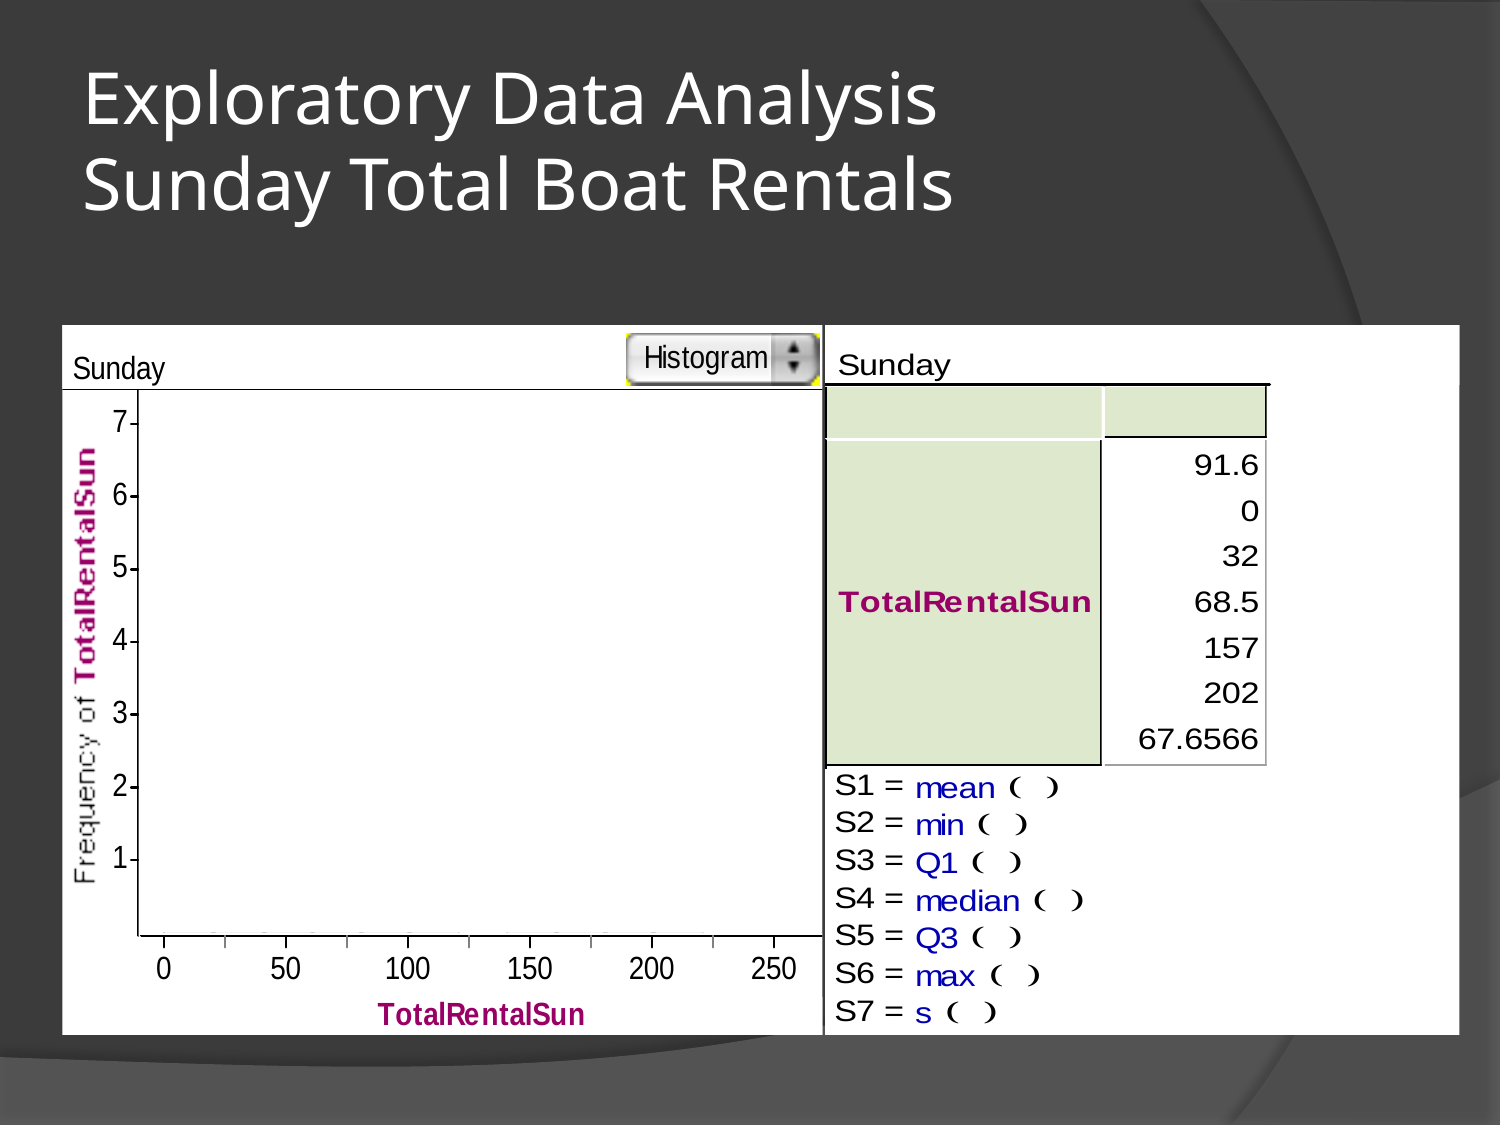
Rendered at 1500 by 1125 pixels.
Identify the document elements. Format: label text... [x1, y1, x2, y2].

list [62, 324, 815, 1038]
title Exploratory Data Analysis Sunday Total Boat Rentals [75, 45, 1300, 233]
picture [824, 324, 1463, 1038]
